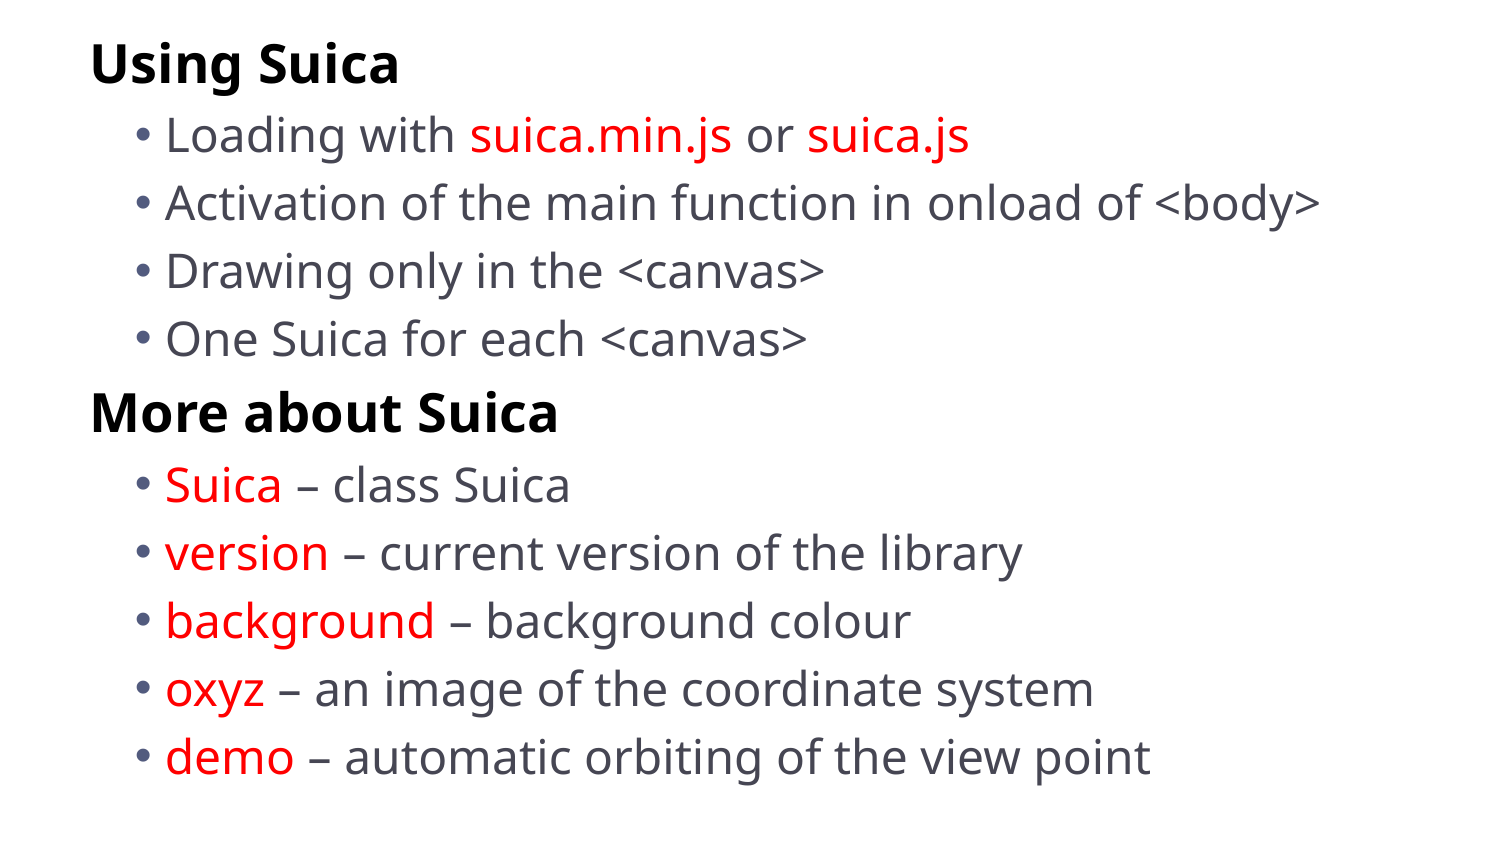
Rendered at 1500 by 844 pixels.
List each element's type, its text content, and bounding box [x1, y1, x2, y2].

list Using Suica Loading with suica.min.js or suica.js Activation of the main function in onload of <body> Drawing only in the <canvas> One Suica for each <canvas> More about Suica Suica – class Suica version – current version of the library background – background colour oxyz – an image of the coordinate system demo – automatic orbiting of the view point [75, 21, 1475, 835]
